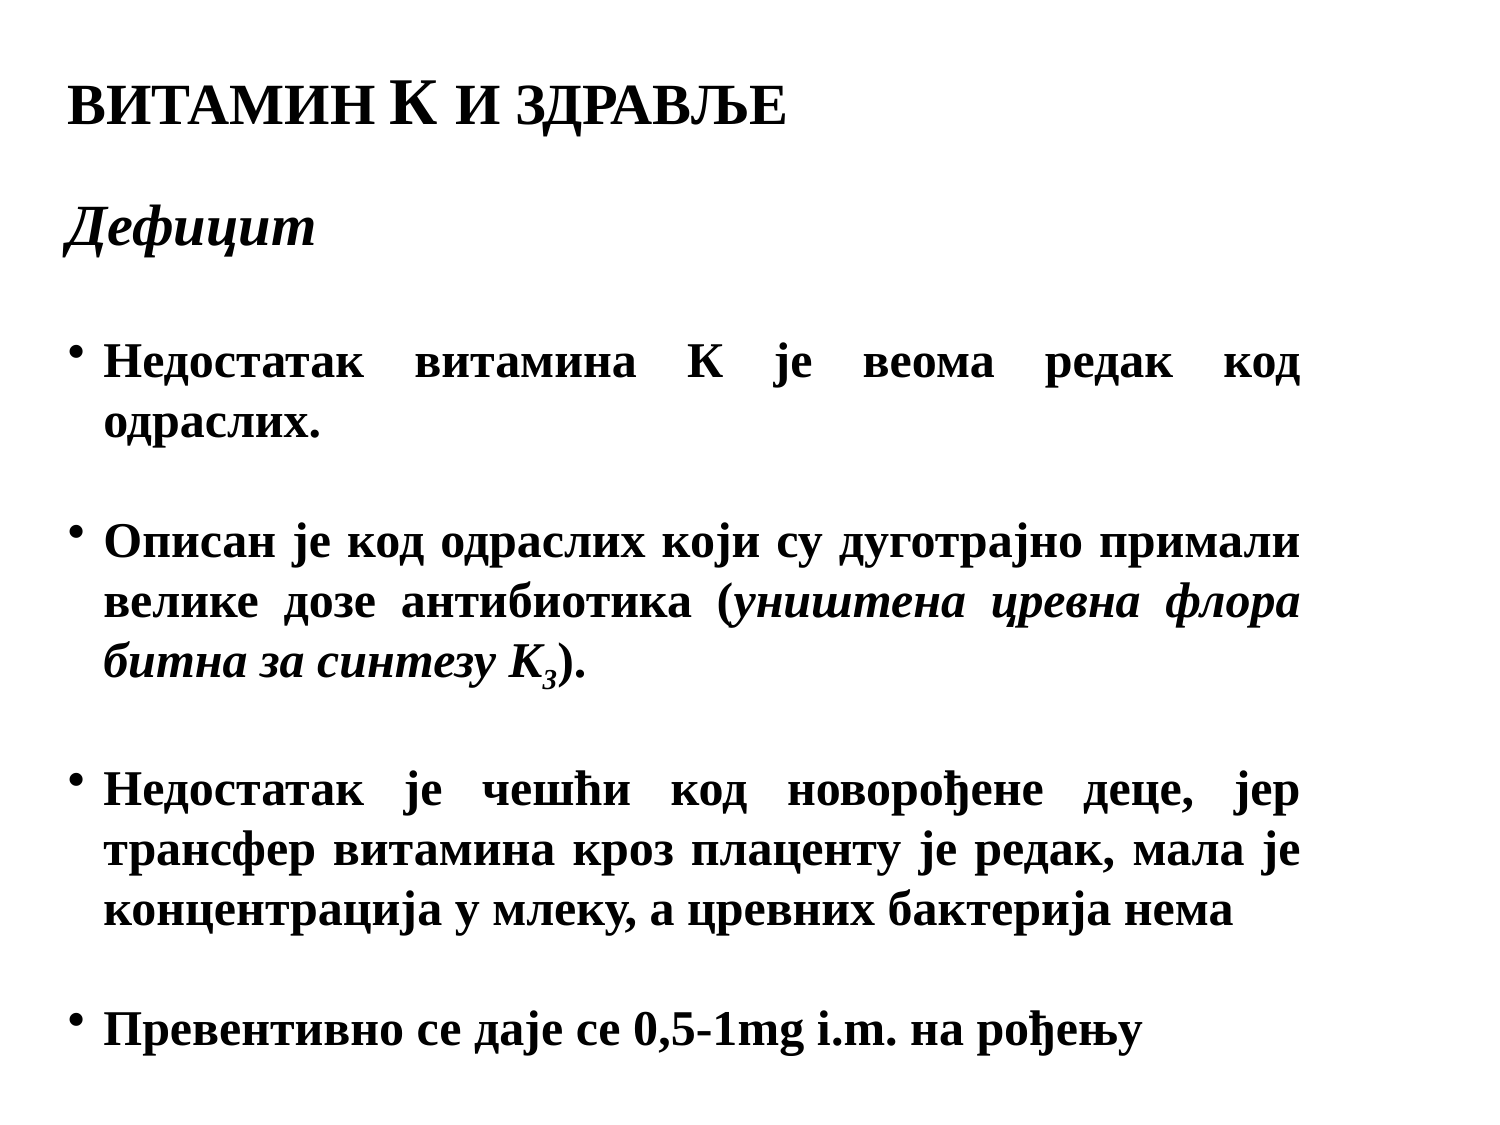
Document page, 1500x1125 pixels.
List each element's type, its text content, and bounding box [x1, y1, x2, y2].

text_box ВИТАМИН К И ЗДРАВЉЕ Дефицит Недостатак витамина К је веома редак код одраслих. Описан је код одраслих који су дуготрајно примали велике дозе антибиотика (уништена цревна флора битна за синтезу К3). Недостатак је чешћи код новорођене деце, јер трансфер витамина кроз плаценту је редак, мала је концентрација у млеку, а цревних бактерија нема Превентивно се даје се 0,5-1mg i.m. на рођењу [53, 50, 1316, 1063]
